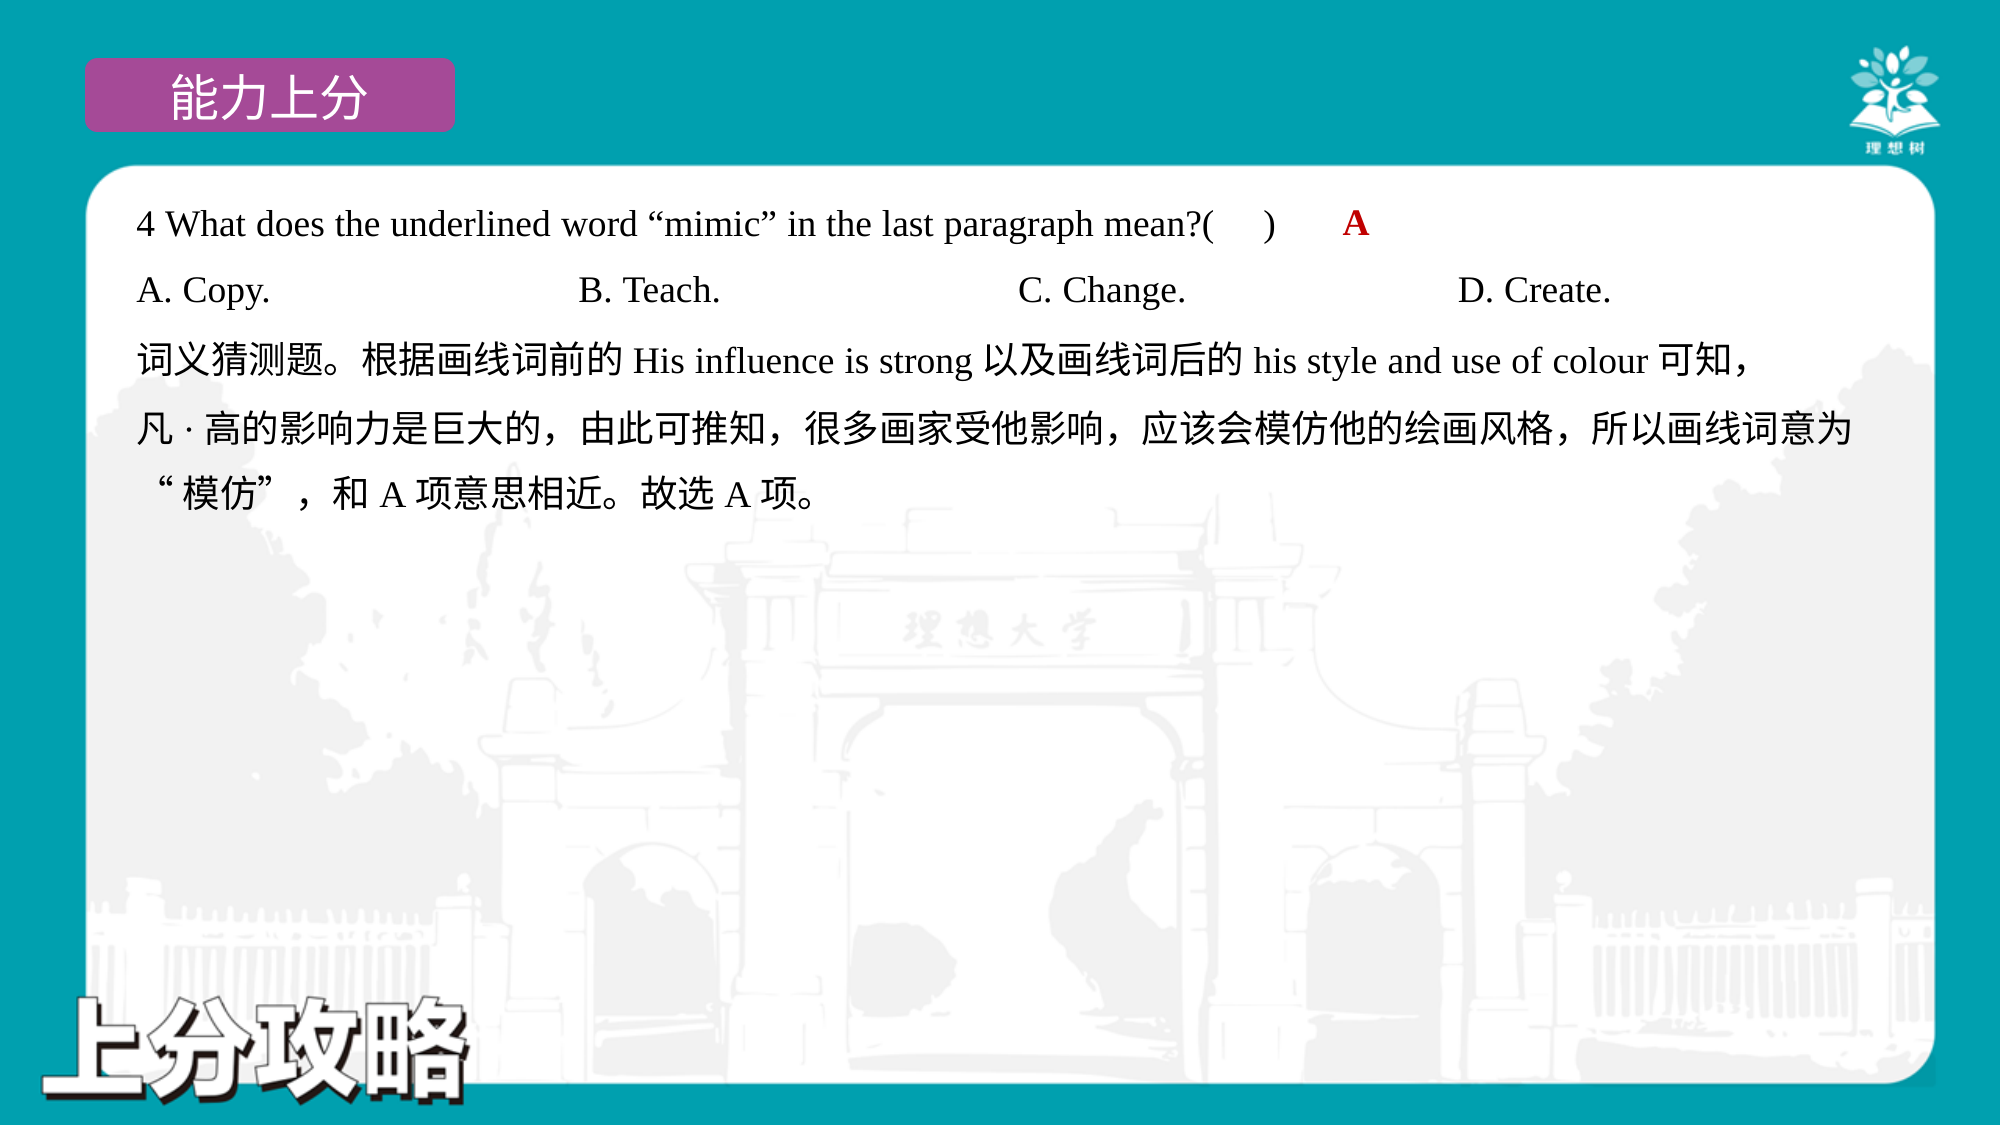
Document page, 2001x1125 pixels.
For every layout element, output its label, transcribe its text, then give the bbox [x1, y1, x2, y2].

text_box A [1329, 176, 1384, 236]
text_box A. Copy. B. Teach. C. Change. D. Create. [136, 243, 1865, 303]
picture [0, 0, 2000, 1125]
text_box 词义猜测题。根据画线词前的His influence is strong以及画线词后的his style and use of colour可知， 凡·高的影响力是巨大的，由此可推知，很多画家受他影响，应该会模仿他的绘画风格，所以画线词意为 “模仿”，和A项意思相近。故选A项。 [136, 312, 1865, 509]
text_box 4 What does the underlined word “mimic” in the last paragraph mean?( ) [136, 176, 1865, 237]
